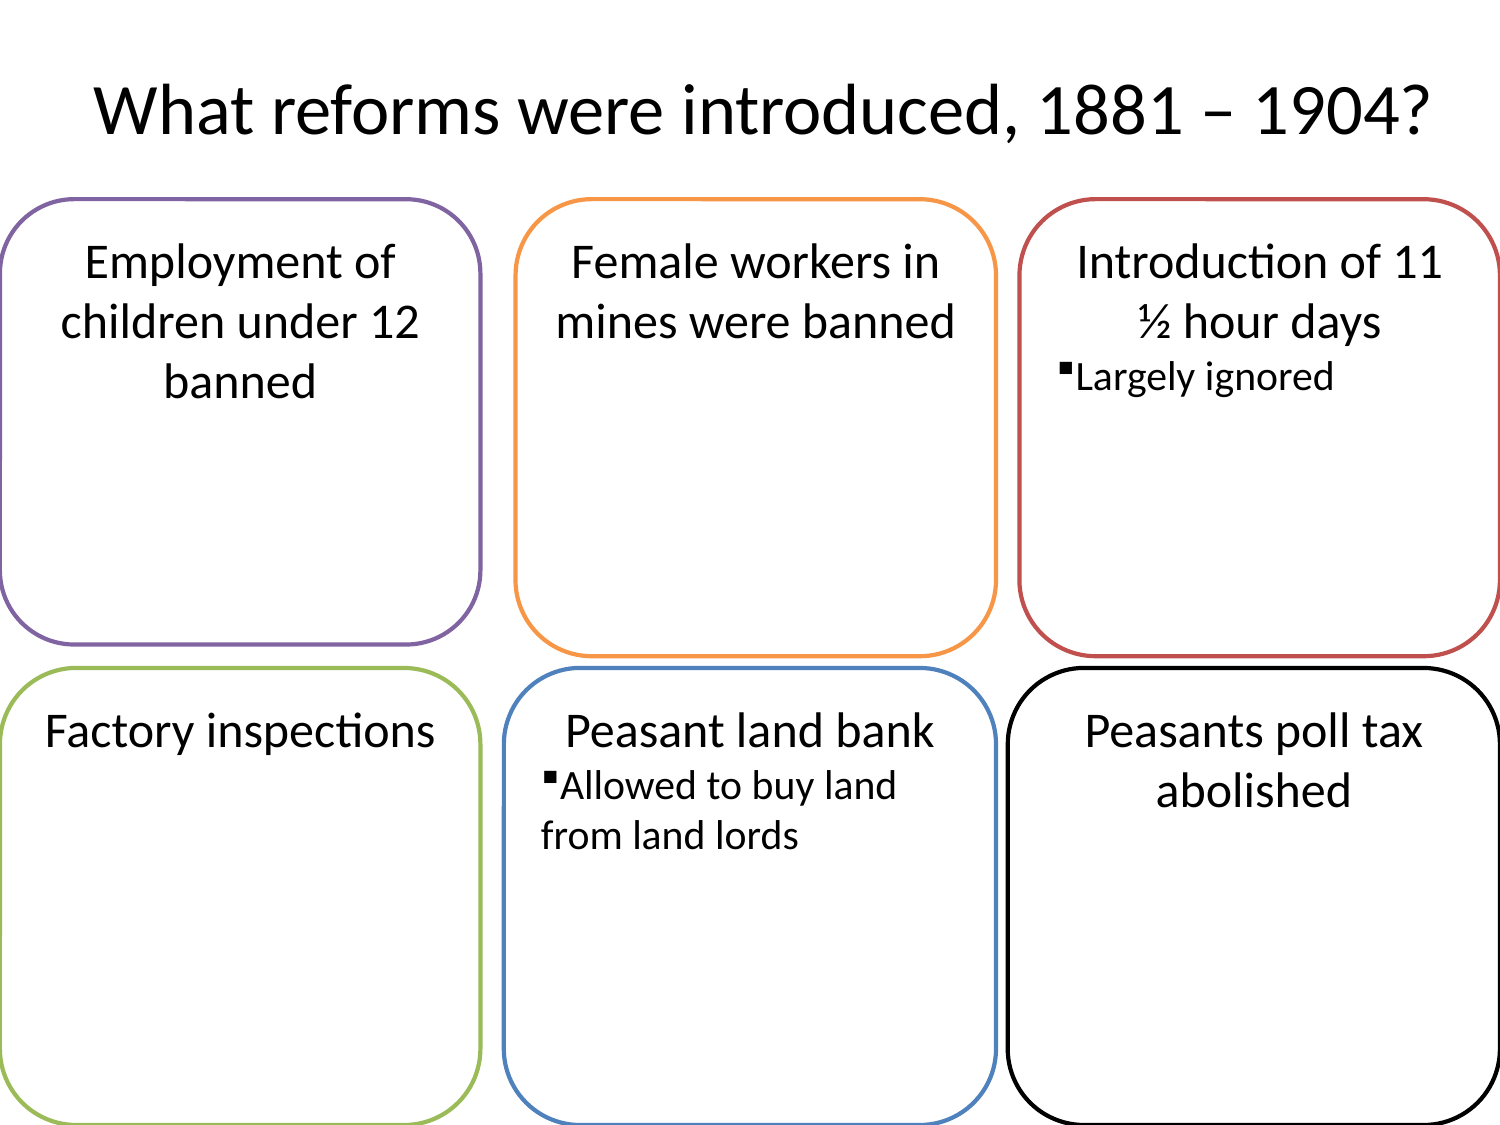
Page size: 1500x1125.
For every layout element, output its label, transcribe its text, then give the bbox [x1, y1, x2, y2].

title What reforms were introduced, 1881 – 1904? [75, 11, 1454, 200]
text_box Introduction of 11 ½ hour days Largely ignored [1017, 197, 1500, 659]
text_box Factory inspections [0, 665, 483, 1125]
text_box Employment of children under 12 banned [0, 197, 483, 647]
text_box Peasant land bank Allowed to buy land from land lords [501, 665, 999, 1125]
text_box Female workers in mines were banned [513, 197, 999, 659]
text_box Peasants poll tax abolished [1005, 665, 1500, 1125]
